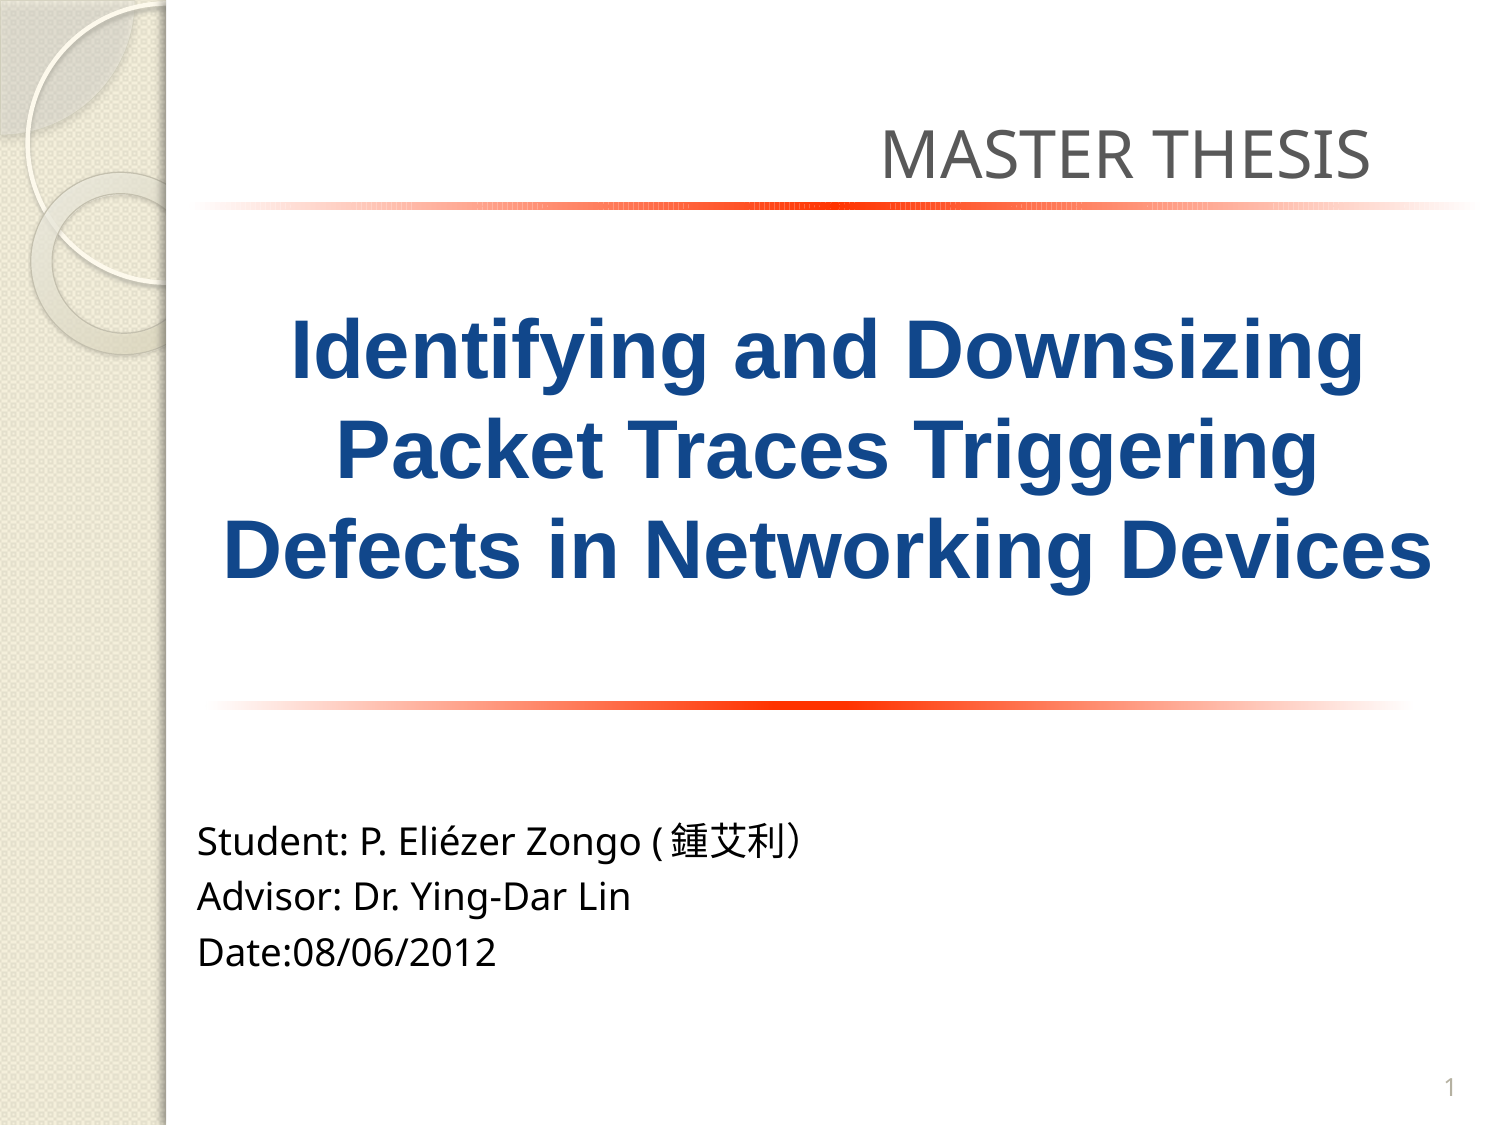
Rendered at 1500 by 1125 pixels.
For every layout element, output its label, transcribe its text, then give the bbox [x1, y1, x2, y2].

text_box MASTER THESIS [808, 104, 1444, 199]
title Identifying and Downsizing Packet Traces Triggering Defects in Networking Devices [182, 263, 1475, 627]
slide_number 1 [1413, 1034, 1488, 1113]
picture [205, 701, 1414, 710]
list Student: P. Eliézer Zongo (鍾艾利） Advisor: Dr. Ying-Dar Lin Date:08/06/2012 [182, 809, 860, 997]
